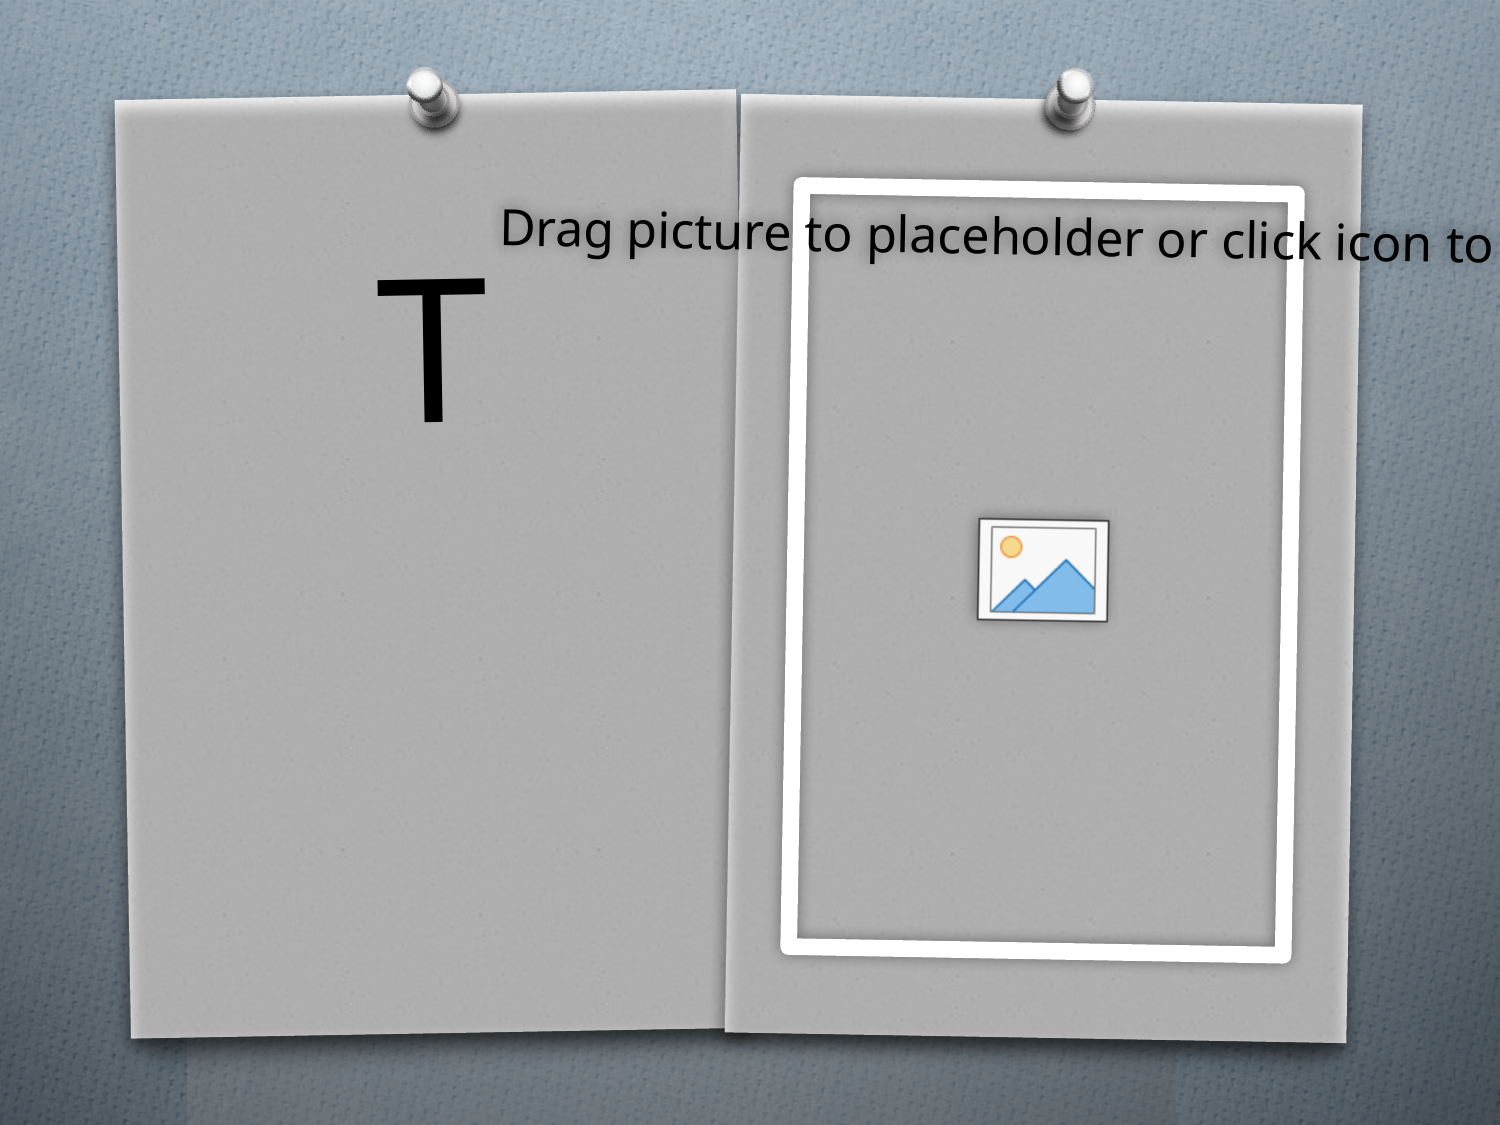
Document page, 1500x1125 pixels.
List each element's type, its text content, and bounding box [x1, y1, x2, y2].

title T [179, 222, 687, 475]
picture [1016, 41, 1138, 162]
picture [375, 33, 497, 157]
picture [803, 197, 1282, 943]
